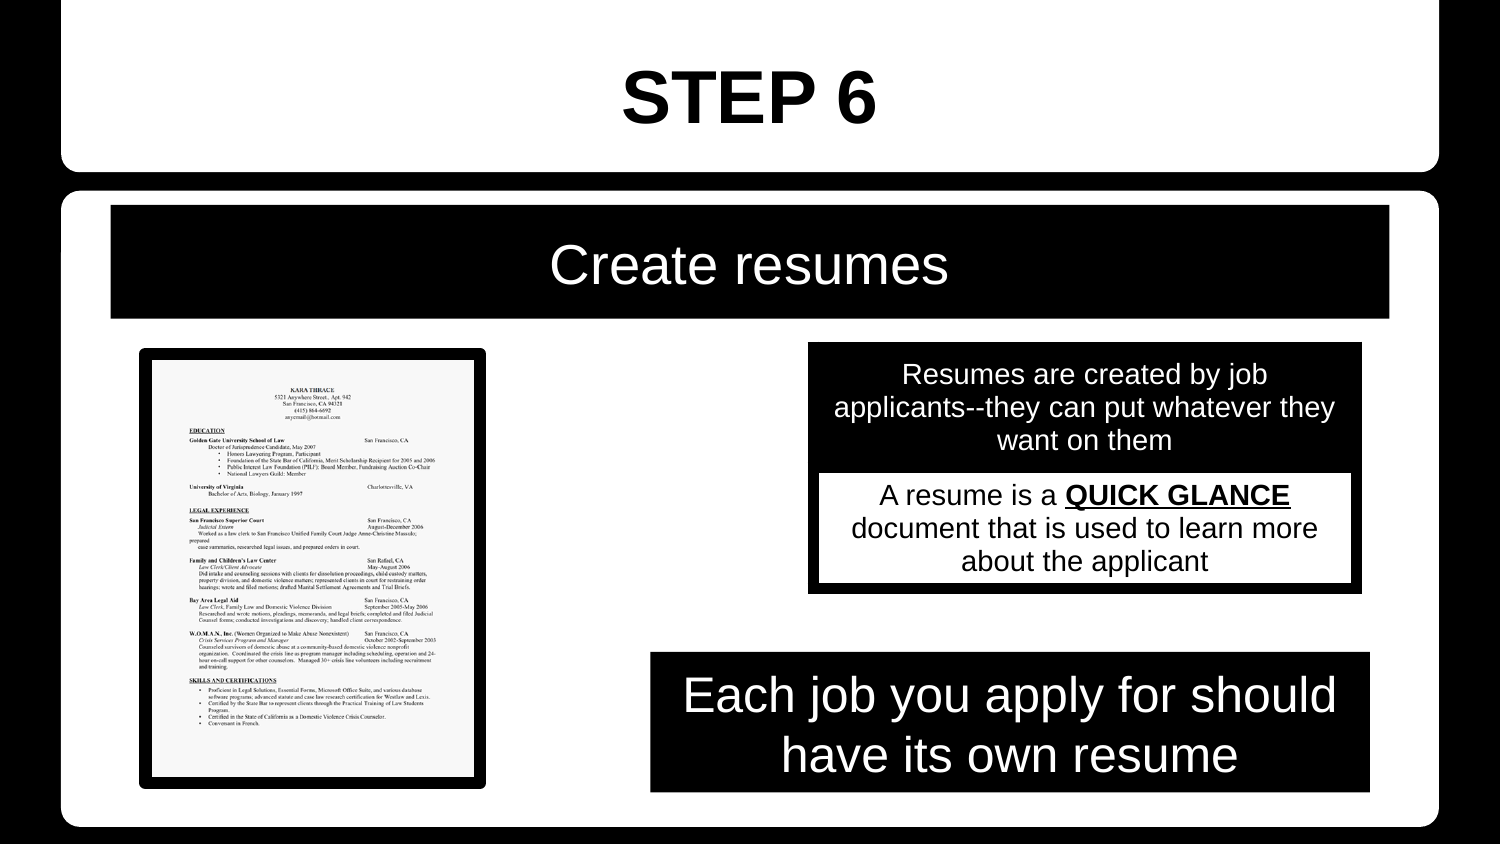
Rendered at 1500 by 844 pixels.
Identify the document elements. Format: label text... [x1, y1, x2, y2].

list Create resumes [110, 204, 1390, 319]
text_box Each job you apply for should have its own resume [650, 651, 1370, 793]
table_cell A resume is a QUICK GLANCE document that is used to learn more about the applicant [819, 473, 1351, 583]
picture [151, 359, 474, 777]
title STEP 6 [75, 22, 1425, 164]
table_header Resumes are created by job applicants--they can put whatever they want on them [819, 353, 1351, 462]
